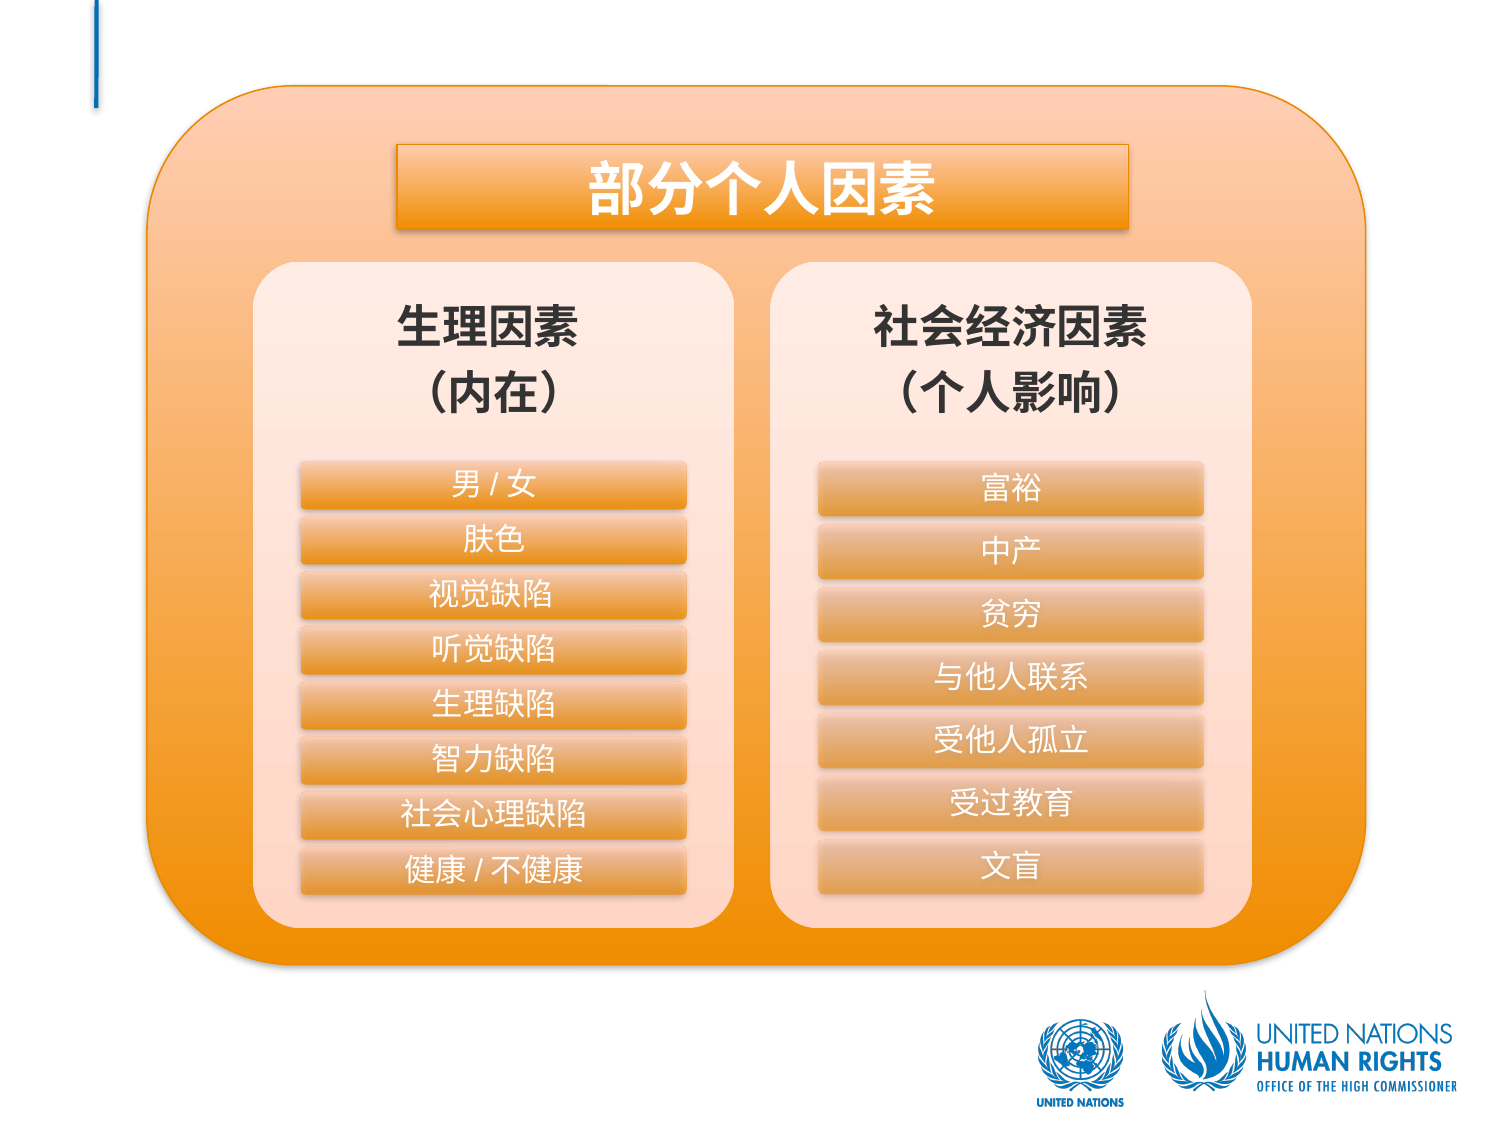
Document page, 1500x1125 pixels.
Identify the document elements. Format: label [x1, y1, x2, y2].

text_box [146, 85, 1366, 965]
picture [1037, 990, 1457, 1107]
